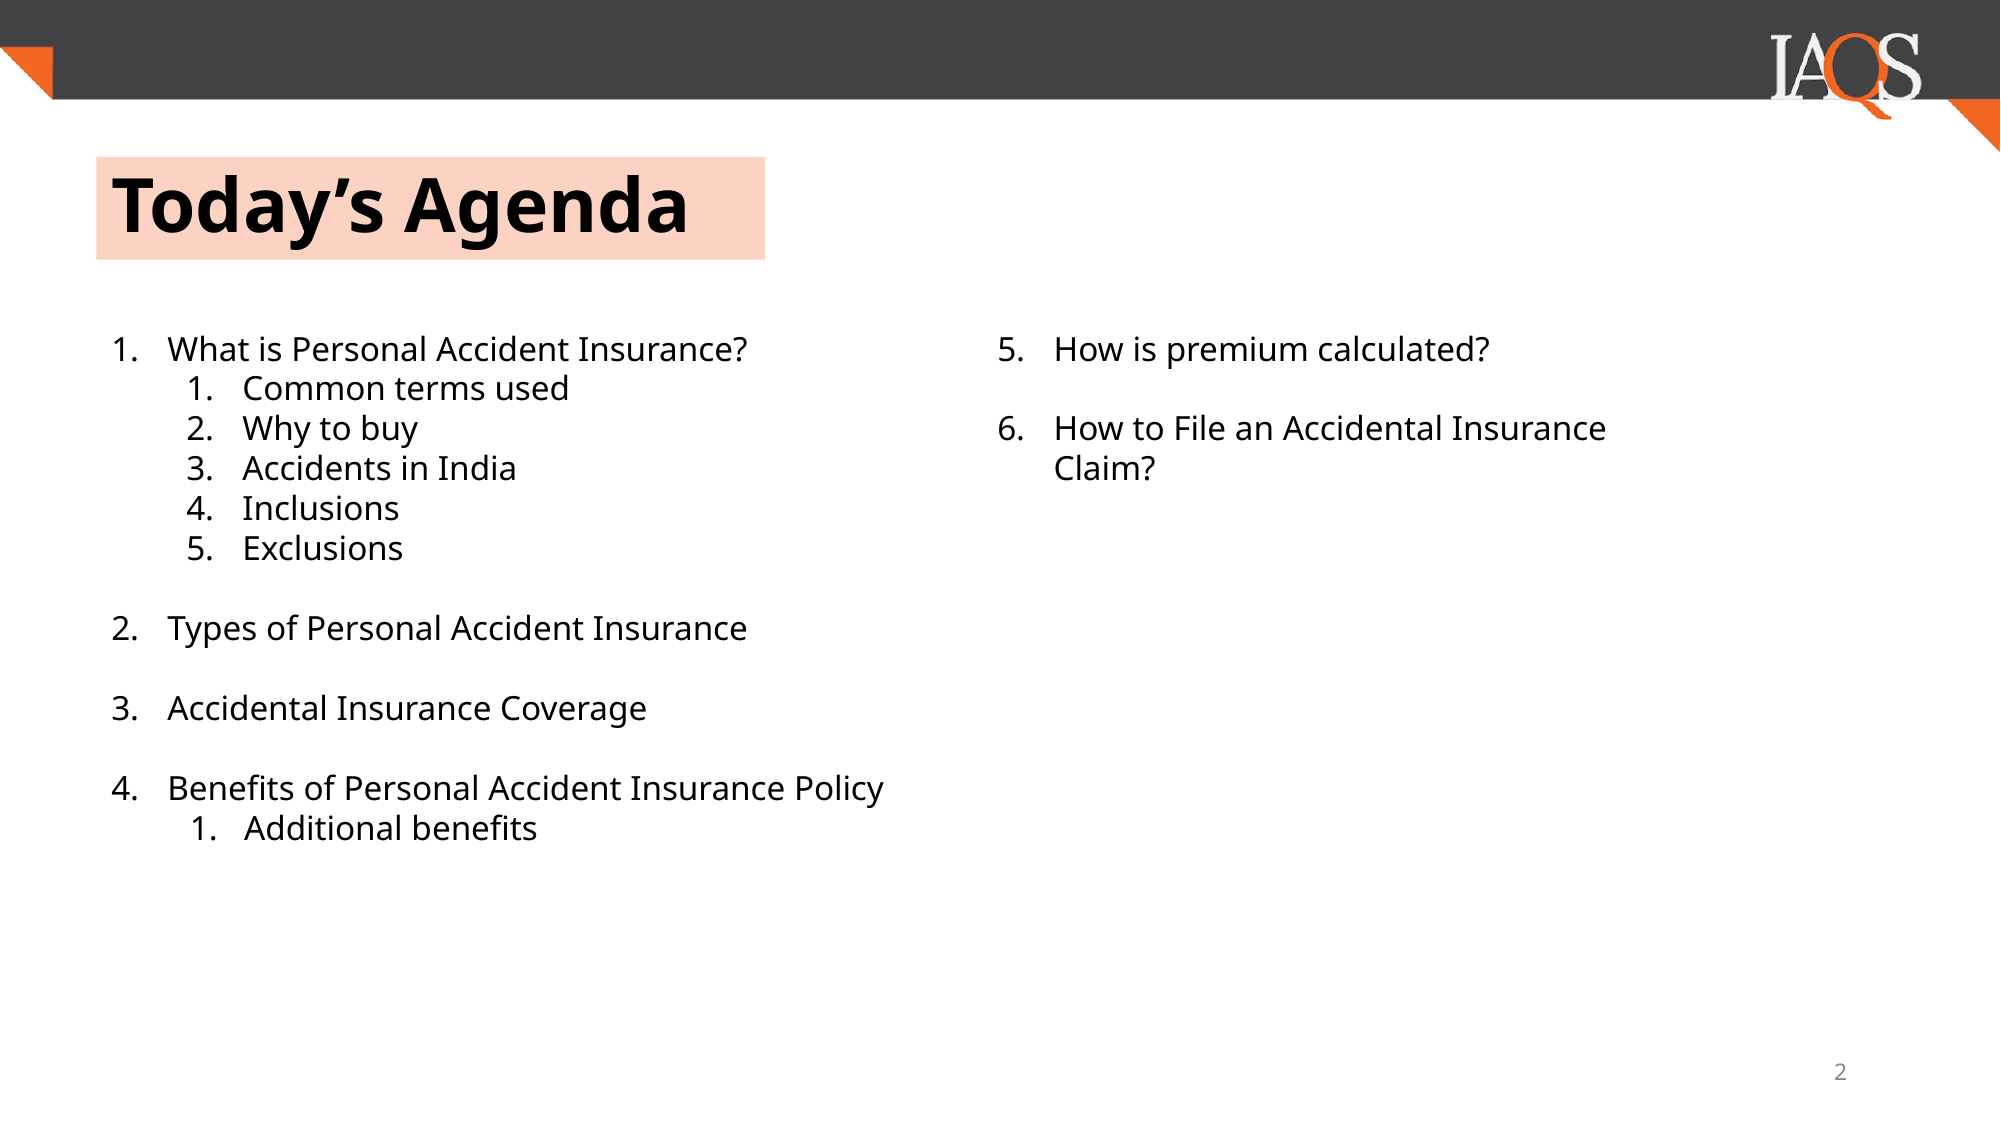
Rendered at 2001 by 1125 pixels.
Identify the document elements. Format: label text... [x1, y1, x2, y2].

title Today’s Agenda [96, 156, 765, 260]
text_box How is premium calculated? How to File an Accidental Insurance Claim? [982, 320, 1696, 585]
picture [0, 0, 2000, 152]
slide_number ‹#› [1412, 1042, 1863, 1103]
text_box What is Personal Accident Insurance? Common terms used Why to buy Accidents in India Inclusions Exclusions Types of Personal Accident Insurance Accidental Insurance Coverage Benefits of Personal Accident Insurance Policy 1. Additional benefits [96, 320, 1458, 940]
